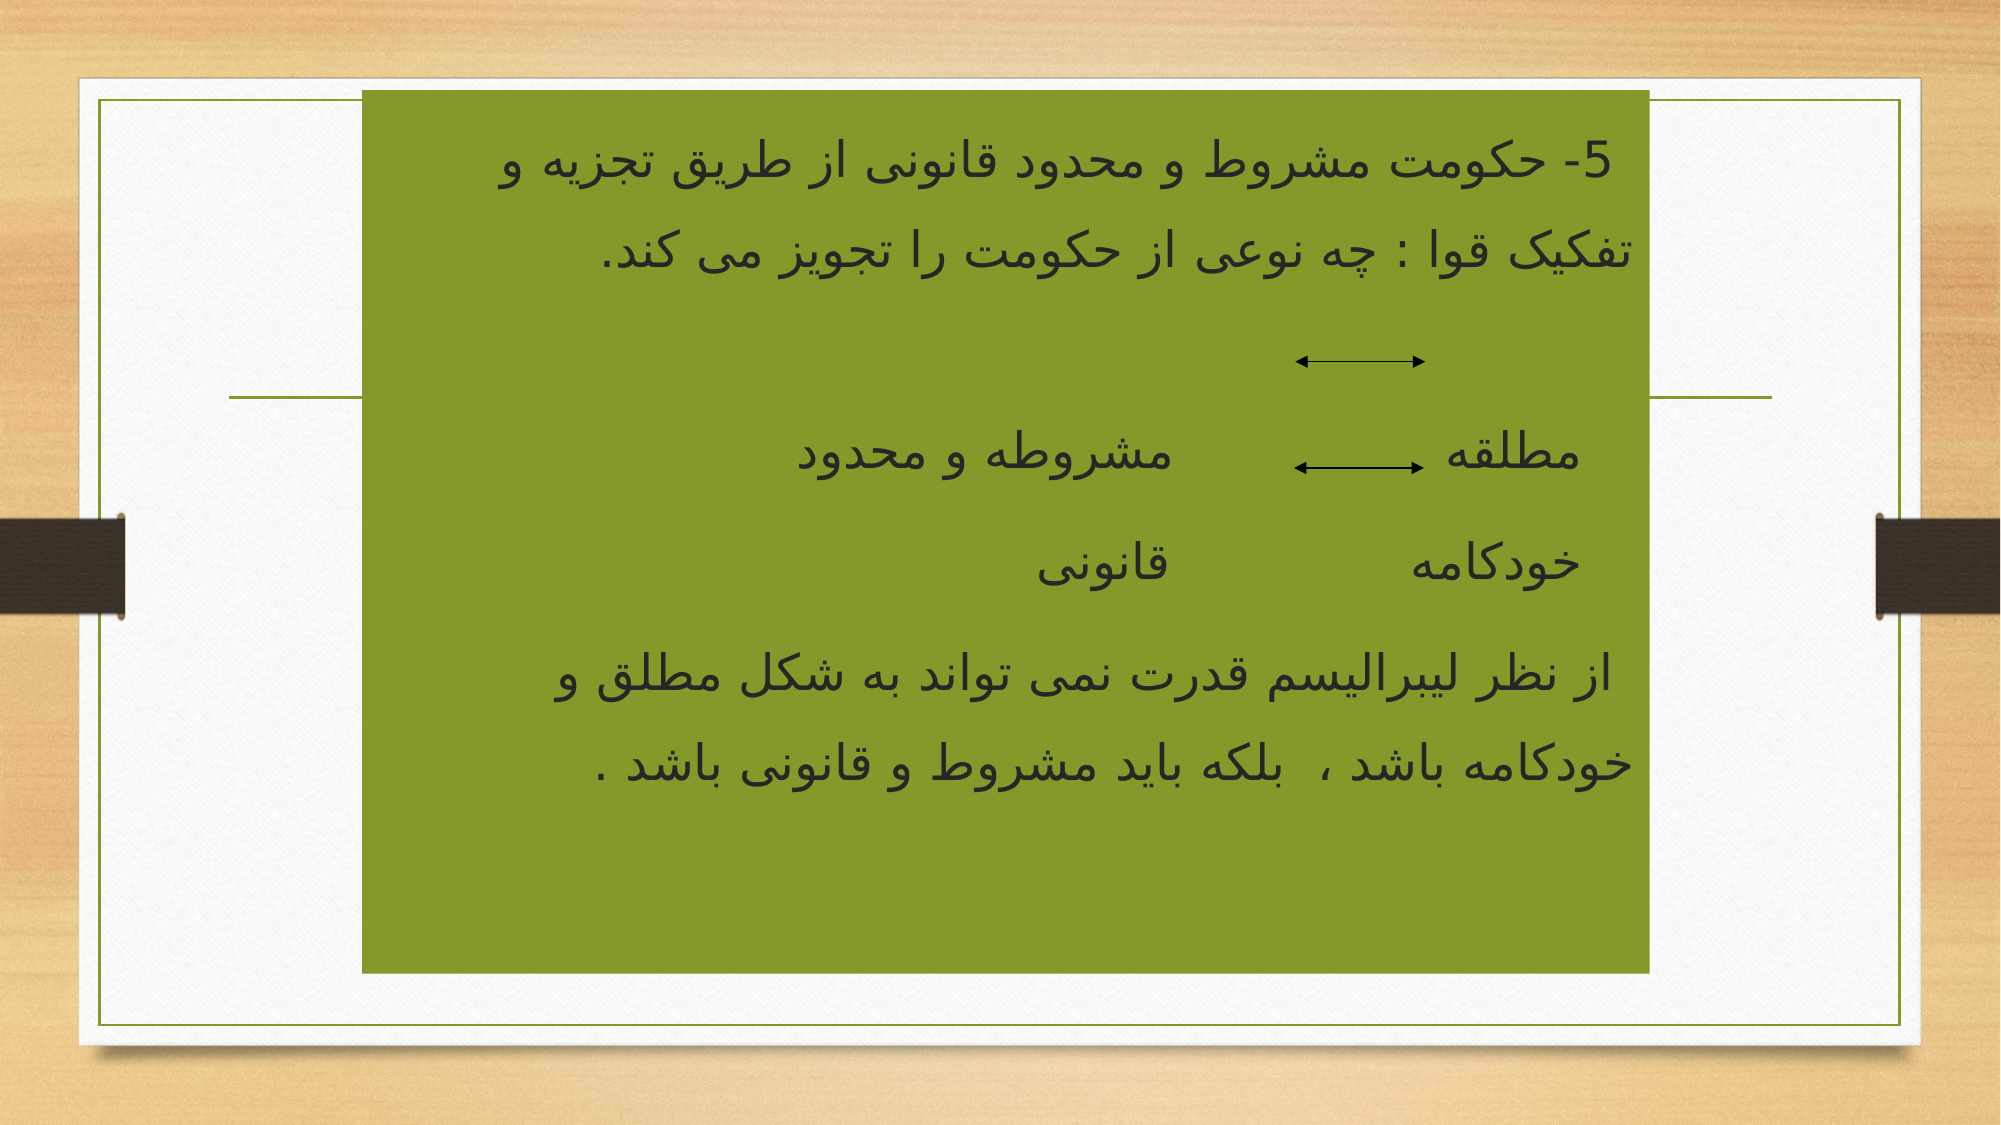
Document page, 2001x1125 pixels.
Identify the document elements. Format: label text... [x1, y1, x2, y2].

list 5- حکومت مشروط و محدود قانونی از طریق تجزیه و تفکیک قوا : چه نوعی از حکومت را تجویز می کند. مطلقه مشروطه و محدود خودکامه قانونی از نظر لیبرالیسم قدرت نمی تواند به شکل مطلق و خودکامه باشد ، بلکه باید مشروط و قانونی باشد . [362, 90, 1650, 974]
picture [0, 0, 2001, 1125]
